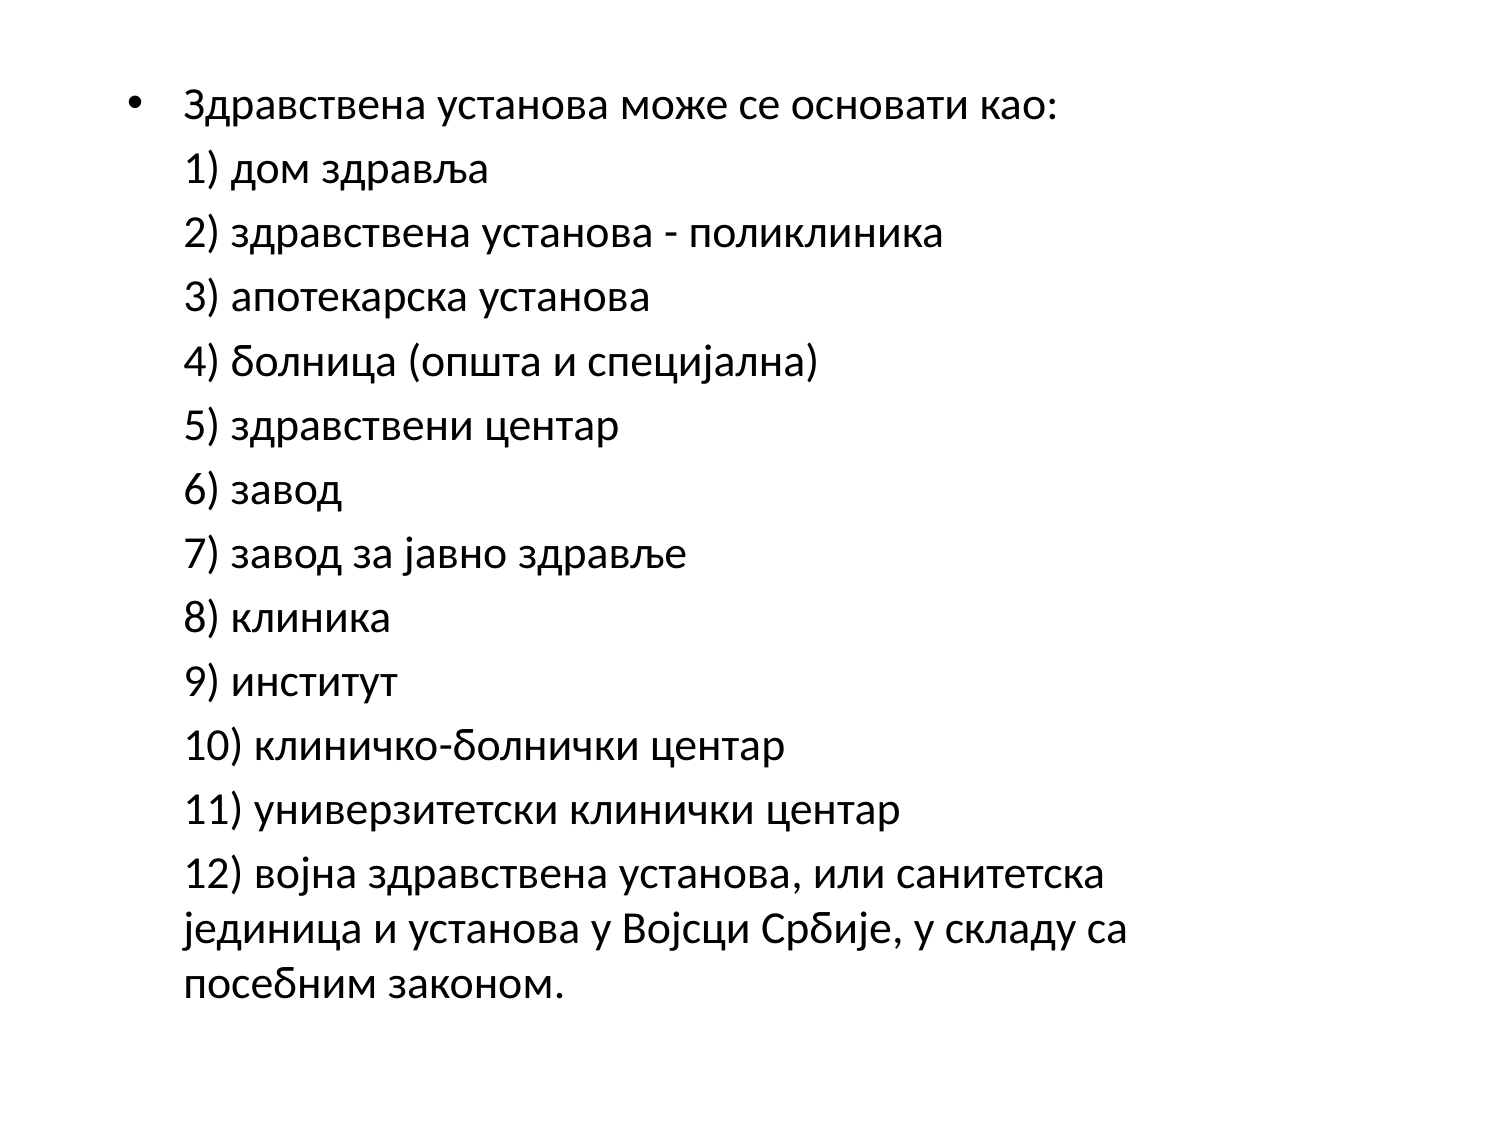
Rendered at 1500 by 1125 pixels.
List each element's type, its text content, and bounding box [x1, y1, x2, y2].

list Здравствена установа може се основати као: 1) дом здравља 2) здравствена установа - поликлиника 3) апотекарска установа 4) болница (општа и специјална) 5) здравствени центар 6) завод 7) завод за јавно здравље 8) клиника 9) институт 10) клиничко-болнички центар 11) универзитетски клинички центар 12) војна здравствена установа, или санитетска јединица и установа у Војсци Србије, у складу са посебним законом. [112, 66, 1300, 1059]
